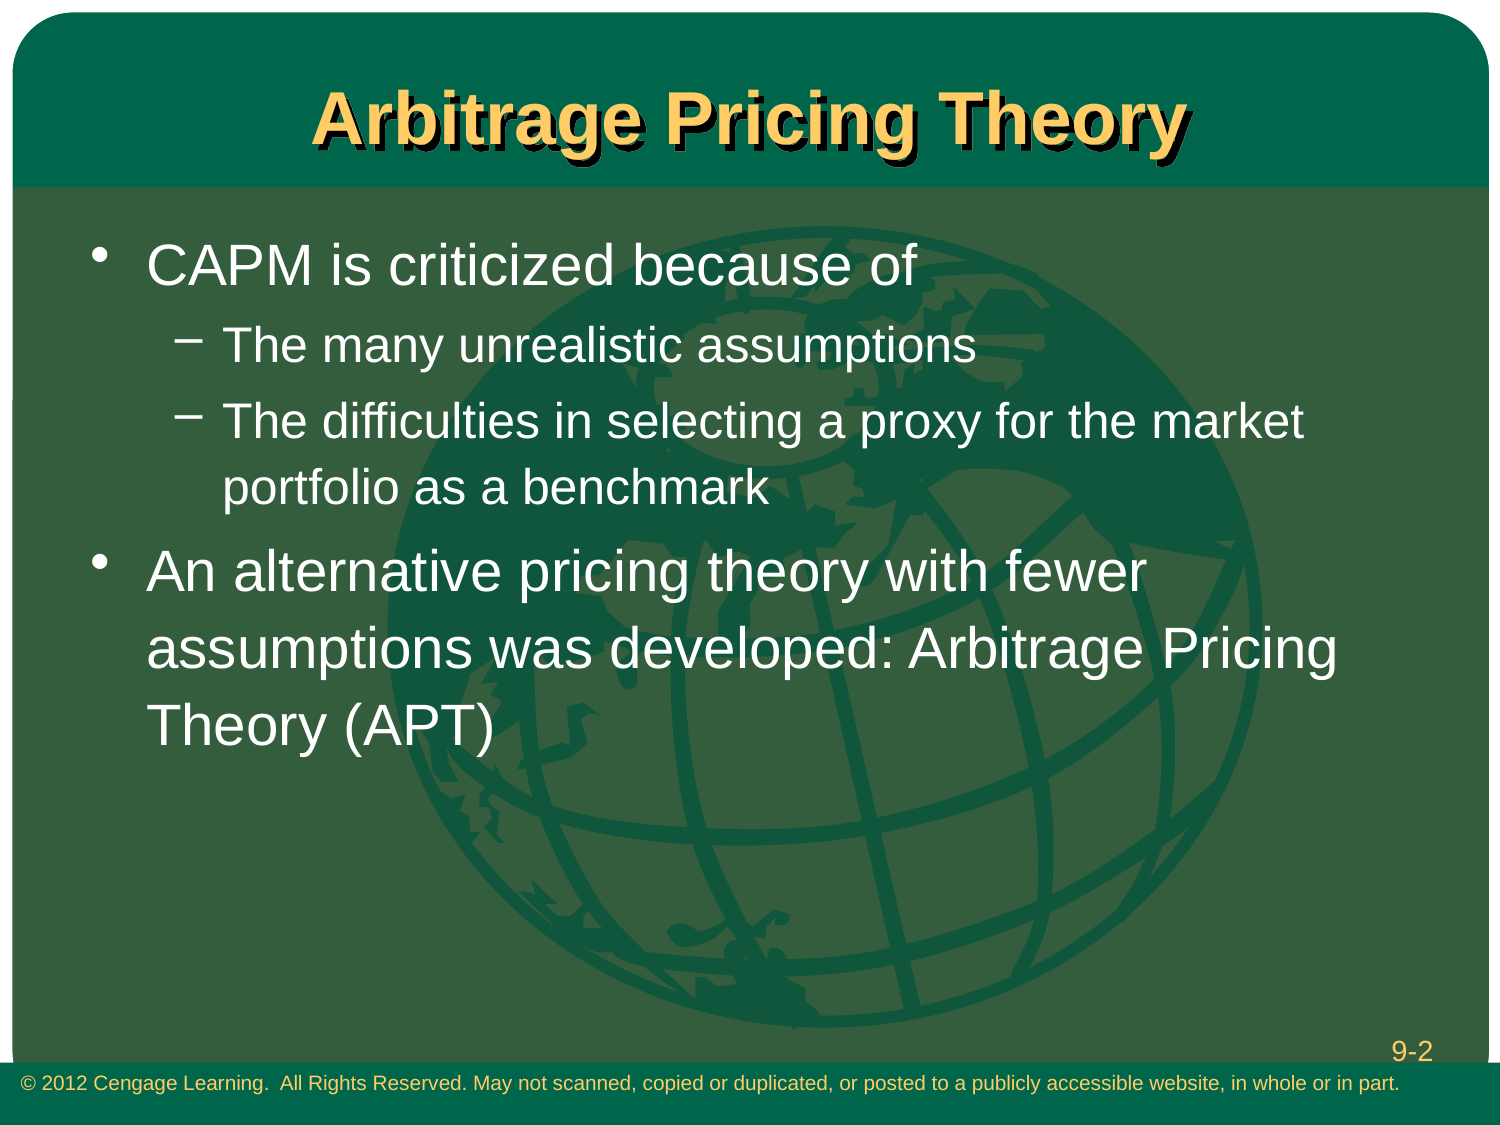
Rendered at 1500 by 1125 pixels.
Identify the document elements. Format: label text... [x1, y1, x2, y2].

slide_number 9-2 [1325, 1025, 1500, 1062]
title Arbitrage Pricing Theory [75, 37, 1425, 193]
list CAPM is criticized because of The many unrealistic assumptions The difficulties in selecting a proxy for the market portfolio as a benchmark An alternative pricing theory with fewer assumptions was developed: Arbitrage Pricing Theory (APT) [75, 212, 1463, 1013]
footer © 2012 Cengage Learning. All Rights Reserved. May not scanned, copied or duplicated, or posted to a publicly accessible website, in whole or in part. [0, 1062, 1500, 1125]
